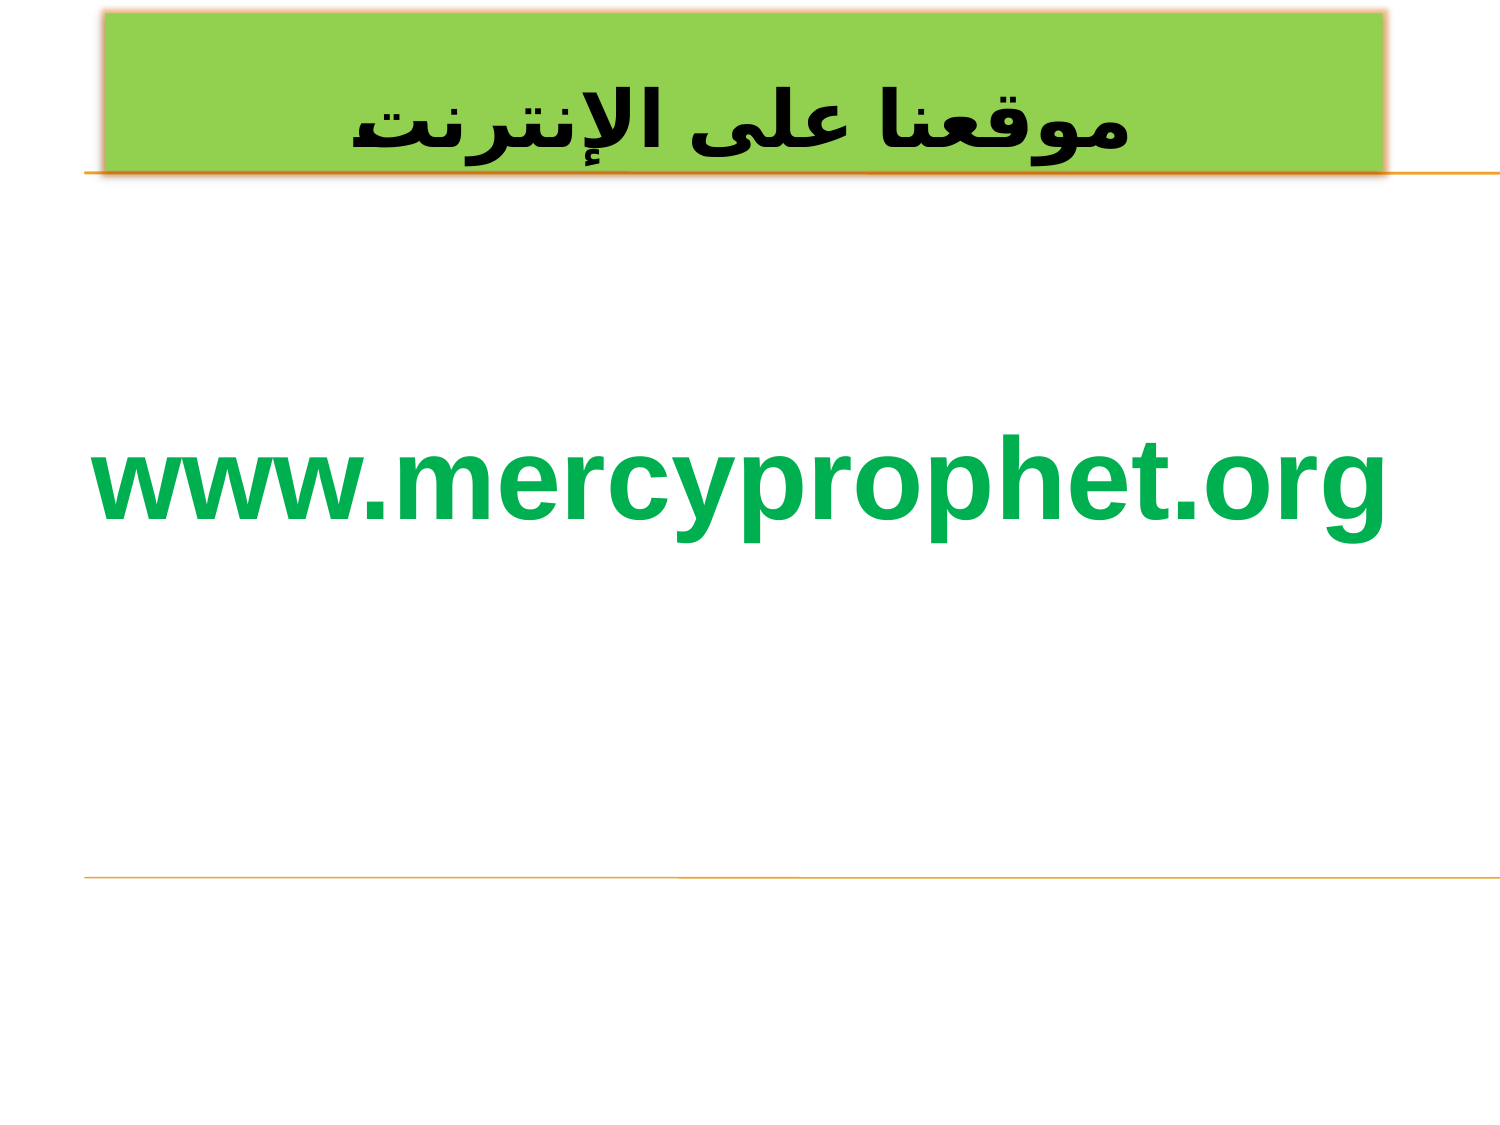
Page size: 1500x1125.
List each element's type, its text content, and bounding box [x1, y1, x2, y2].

subtitle www.mercyprophet.org [58, 409, 1500, 551]
text_box موقعنا على الإنترنت [105, 13, 1384, 171]
